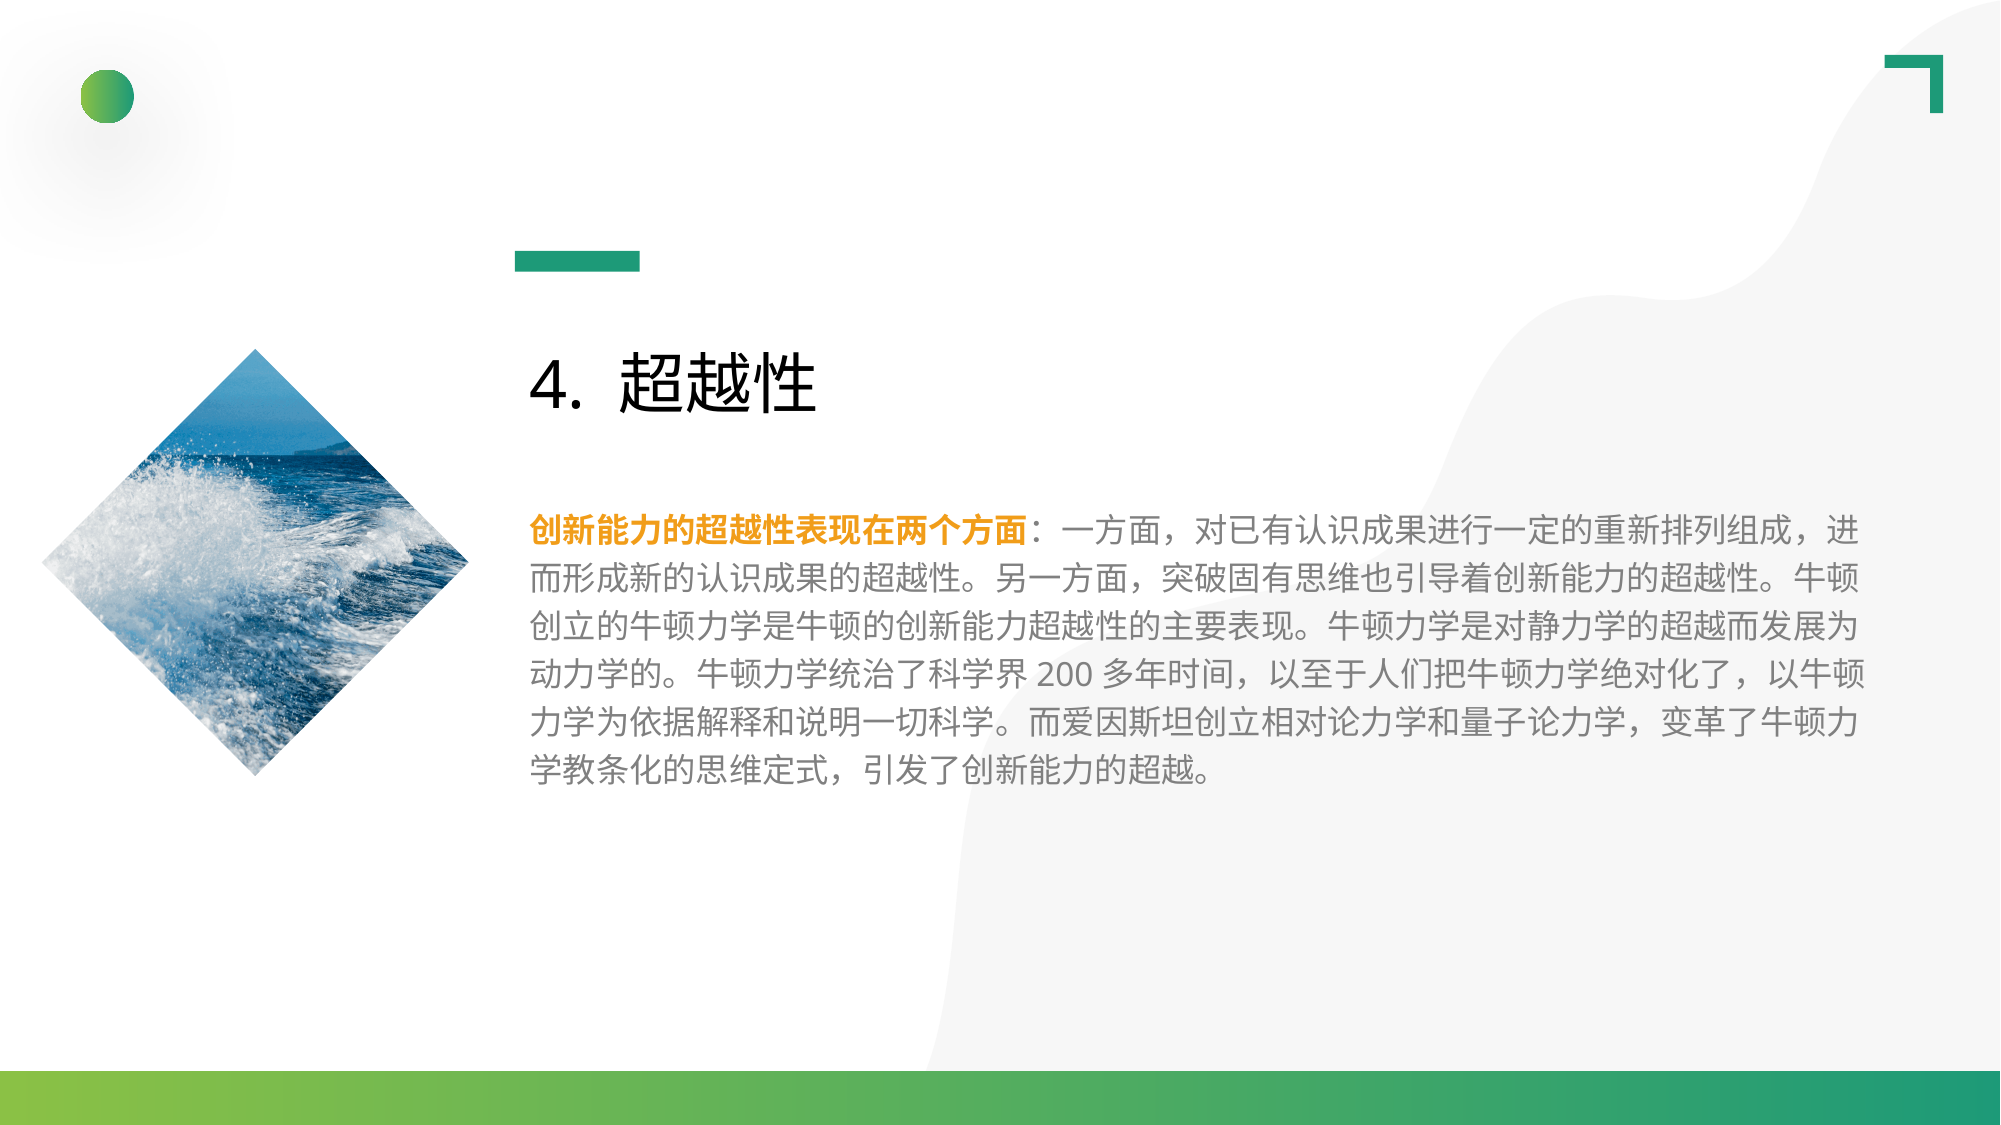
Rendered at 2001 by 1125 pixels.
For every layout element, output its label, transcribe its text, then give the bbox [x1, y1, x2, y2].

text_box 4. 超越性 [514, 334, 1885, 430]
text_box 创新能力的超越性表现在两个方面：一方面，对已有认识成果进行一定的重新排列组成，进而形成新的认识成果的超越性。另一方面，突破固有思维也引导着创新能力的超越性。牛顿创立的牛顿力学是牛顿的创新能力超越性的主要表现。牛顿力学是对静力学的超越而发展为动力学的。牛顿力学统治了科学界200多年时间，以至于人们把牛顿力学绝对化了，以牛顿力学为依据解释和说明一切科学。而爱因斯坦创立相对论力学和量子论力学，变革了牛顿力学教条化的思维定式，引发了创新能力的超越。 [514, 494, 1885, 797]
text_box [40, 347, 471, 778]
text_box [1884, 54, 1944, 114]
text_box [514, 250, 641, 273]
